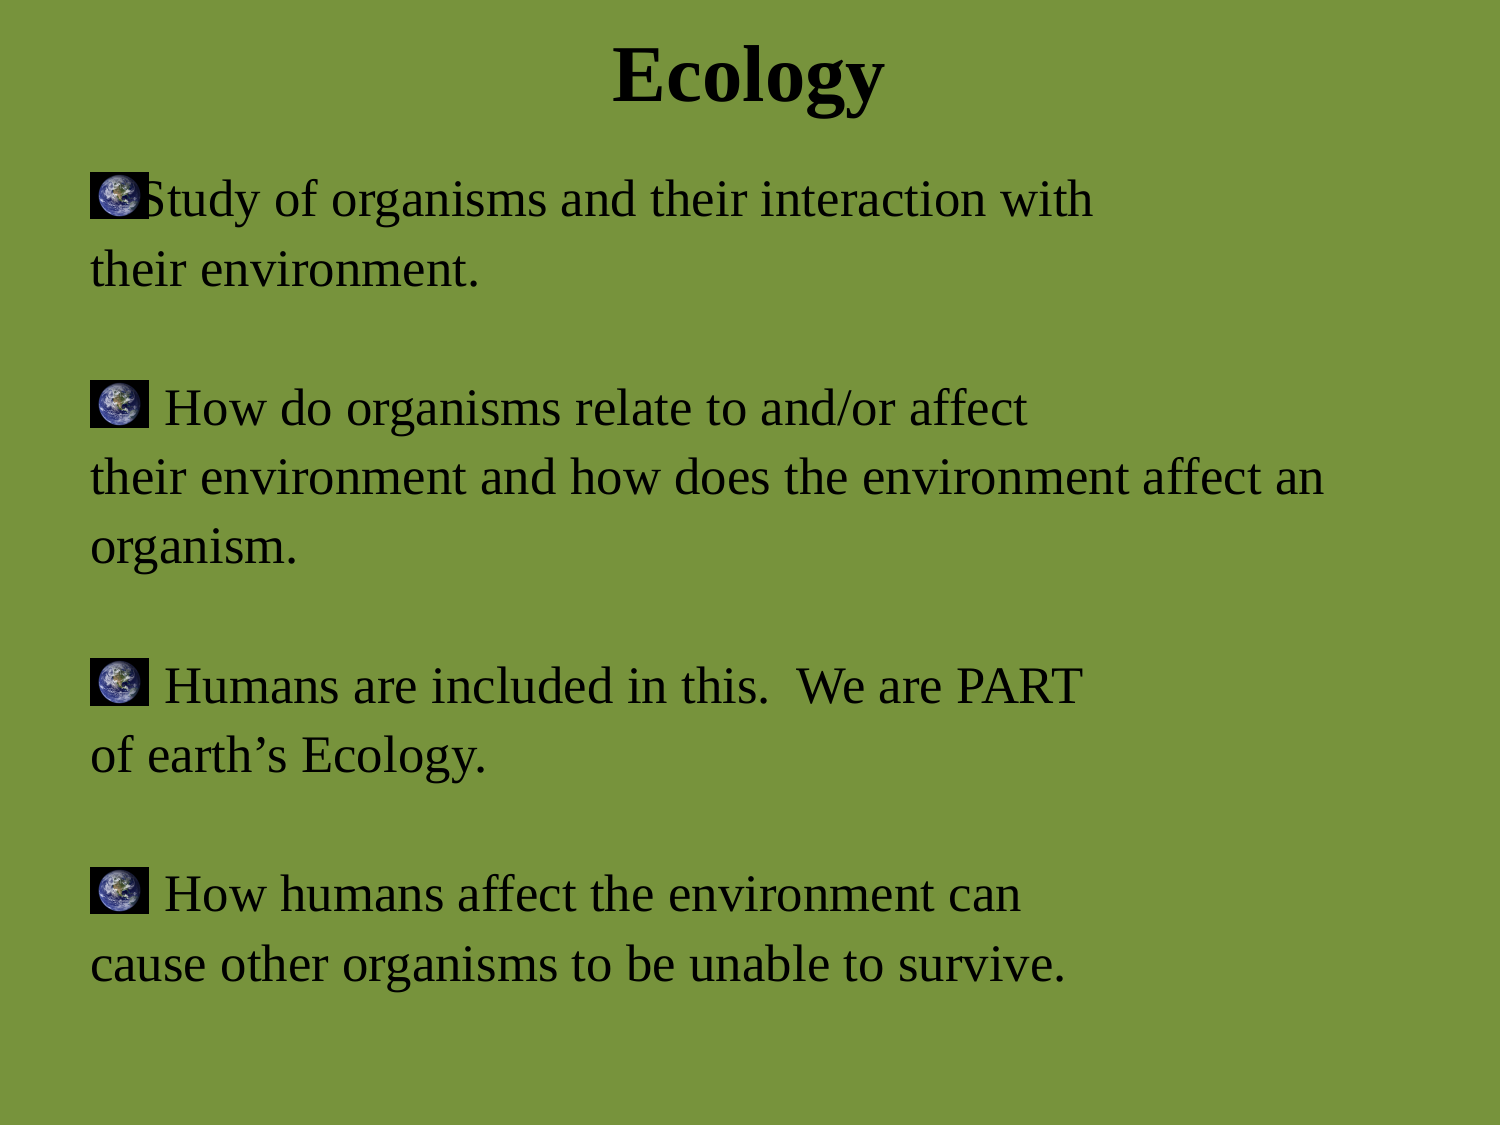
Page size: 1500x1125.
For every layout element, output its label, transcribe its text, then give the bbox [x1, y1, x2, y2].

picture [90, 867, 137, 914]
list Study of organisms and their interaction with their environment. How do organisms relate to and/or affect their environment and how does the environment affect an organism. Humans are included in this. We are PART of earth’s Ecology. How humans affect the environment can cause other organisms to be unable to survive. [75, 149, 1425, 1005]
picture [90, 172, 137, 219]
title Ecology [24, 12, 1475, 125]
picture [90, 380, 137, 428]
picture [90, 658, 137, 706]
